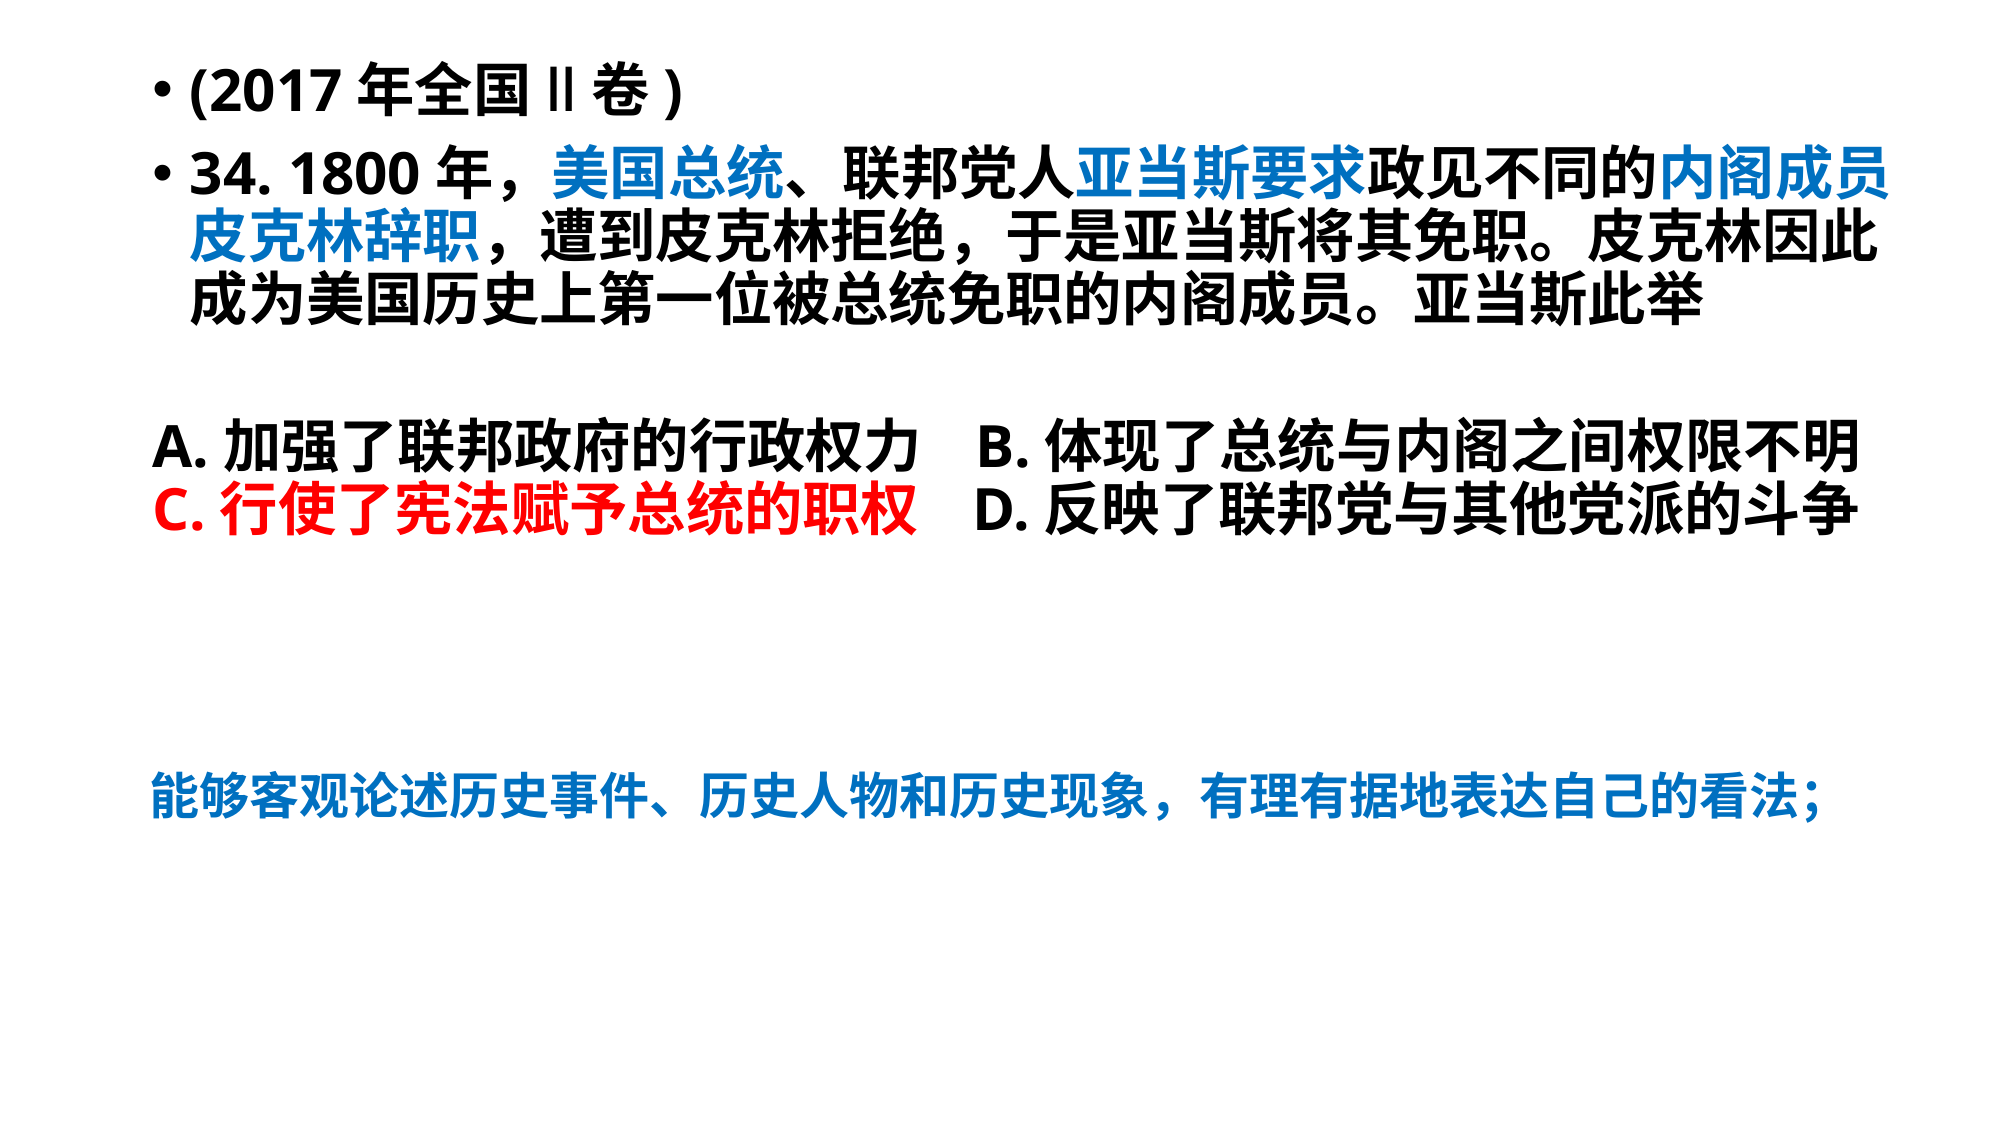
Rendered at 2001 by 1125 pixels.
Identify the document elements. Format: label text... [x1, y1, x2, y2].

text_box 能够客观论述历史事件、历史人物和历史现象，有理有据地表达自己的看法； [135, 757, 1865, 832]
list (2017年全国ǁ卷) 34. 1800年，美国总统、联邦党人亚当斯要求政见不同的内阁成员皮克林辞职，遭到皮克林拒绝，于是亚当斯将其免职。皮克林因此成为美国历史上第一位被总统免职的内阁成员。亚当斯此举 A.加强了联邦政府的行政权力 B.体现了总统与内阁之间权限不明 C.行使了宪法赋予总统的职权 D.反映了联邦党与其他党派的斗争 [137, 53, 1948, 1014]
